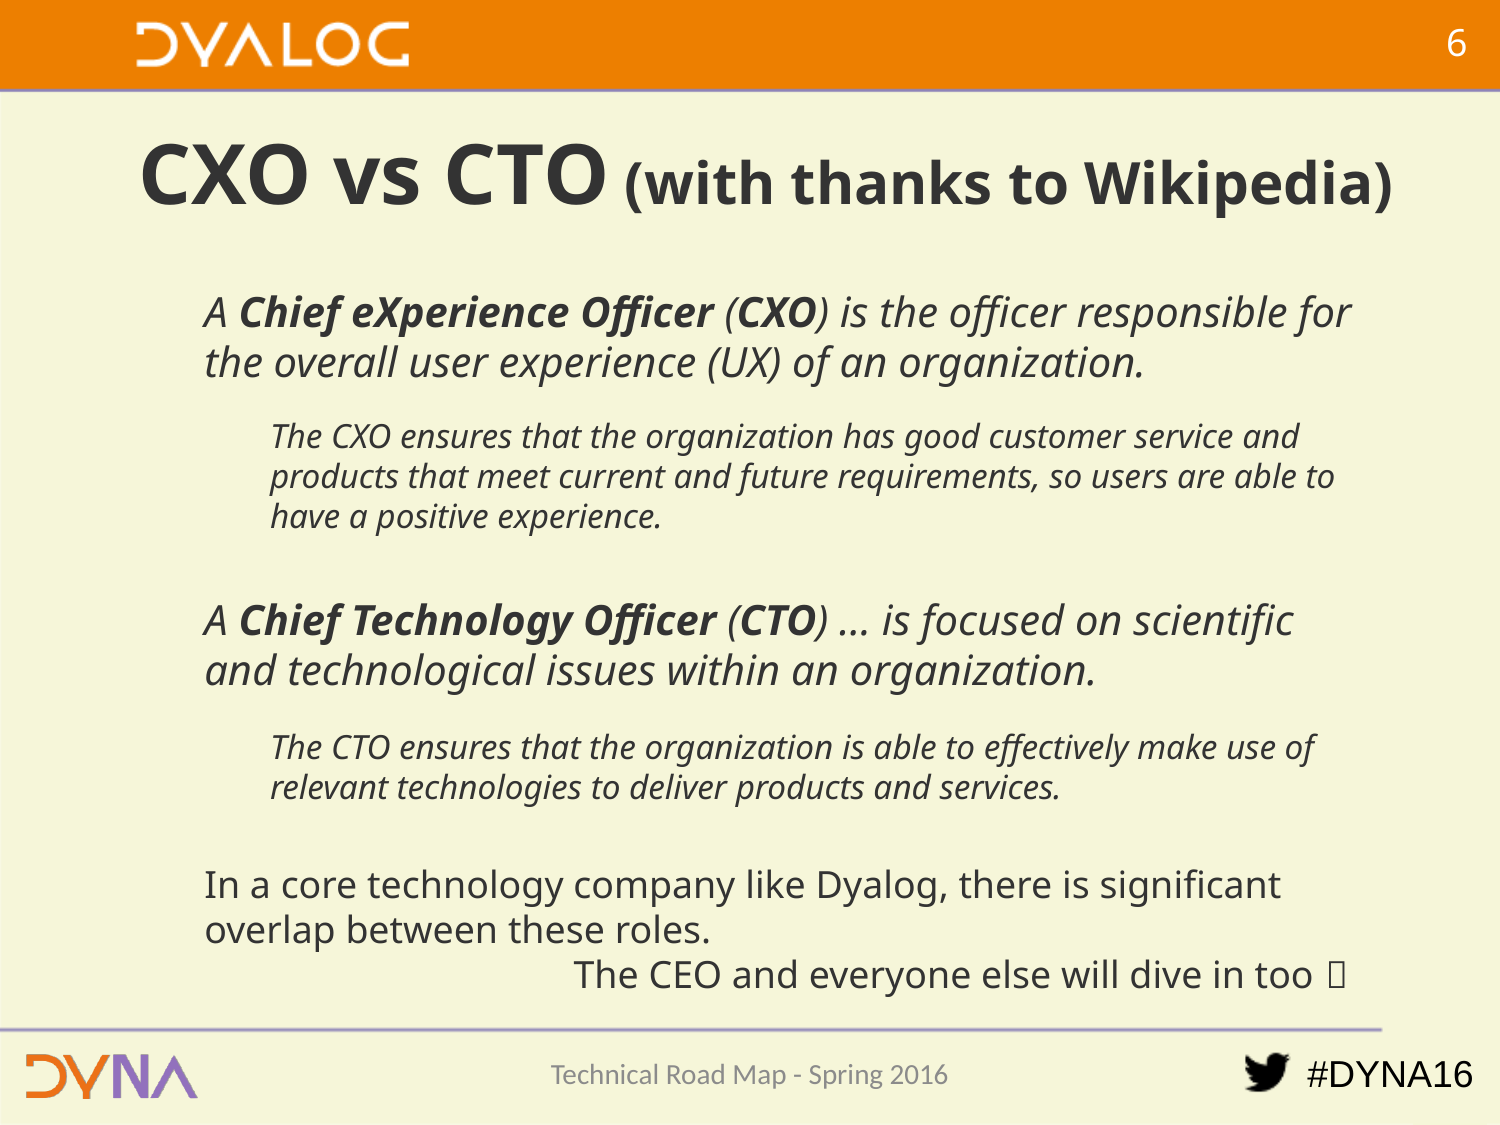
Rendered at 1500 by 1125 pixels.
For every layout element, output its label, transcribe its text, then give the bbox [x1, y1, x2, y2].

list A Chief eXperience Officer (CXO) is the officer responsible for the overall user experience (UX) of an organization. The CXO ensures that the organization has good customer service and products that meet current and future requirements, so users are able to have a positive experience. A Chief Technology Officer (CTO) … is focused on scientific and technological issues within an organization. The CTO ensures that the organization is able to effectively make use of relevant technologies to deliver products and services. In a core technology company like Dyalog, there is significant overlap between these roles. The CEO and everyone else will dive in too  [123, 278, 1376, 988]
footer Technical Road Map - Spring 2016 [395, 1042, 1105, 1103]
slide_number 5 [1325, 11, 1483, 71]
picture [0, 0, 1500, 1125]
title CXO vs CTO (with thanks to Wikipedia) [123, 113, 1438, 254]
